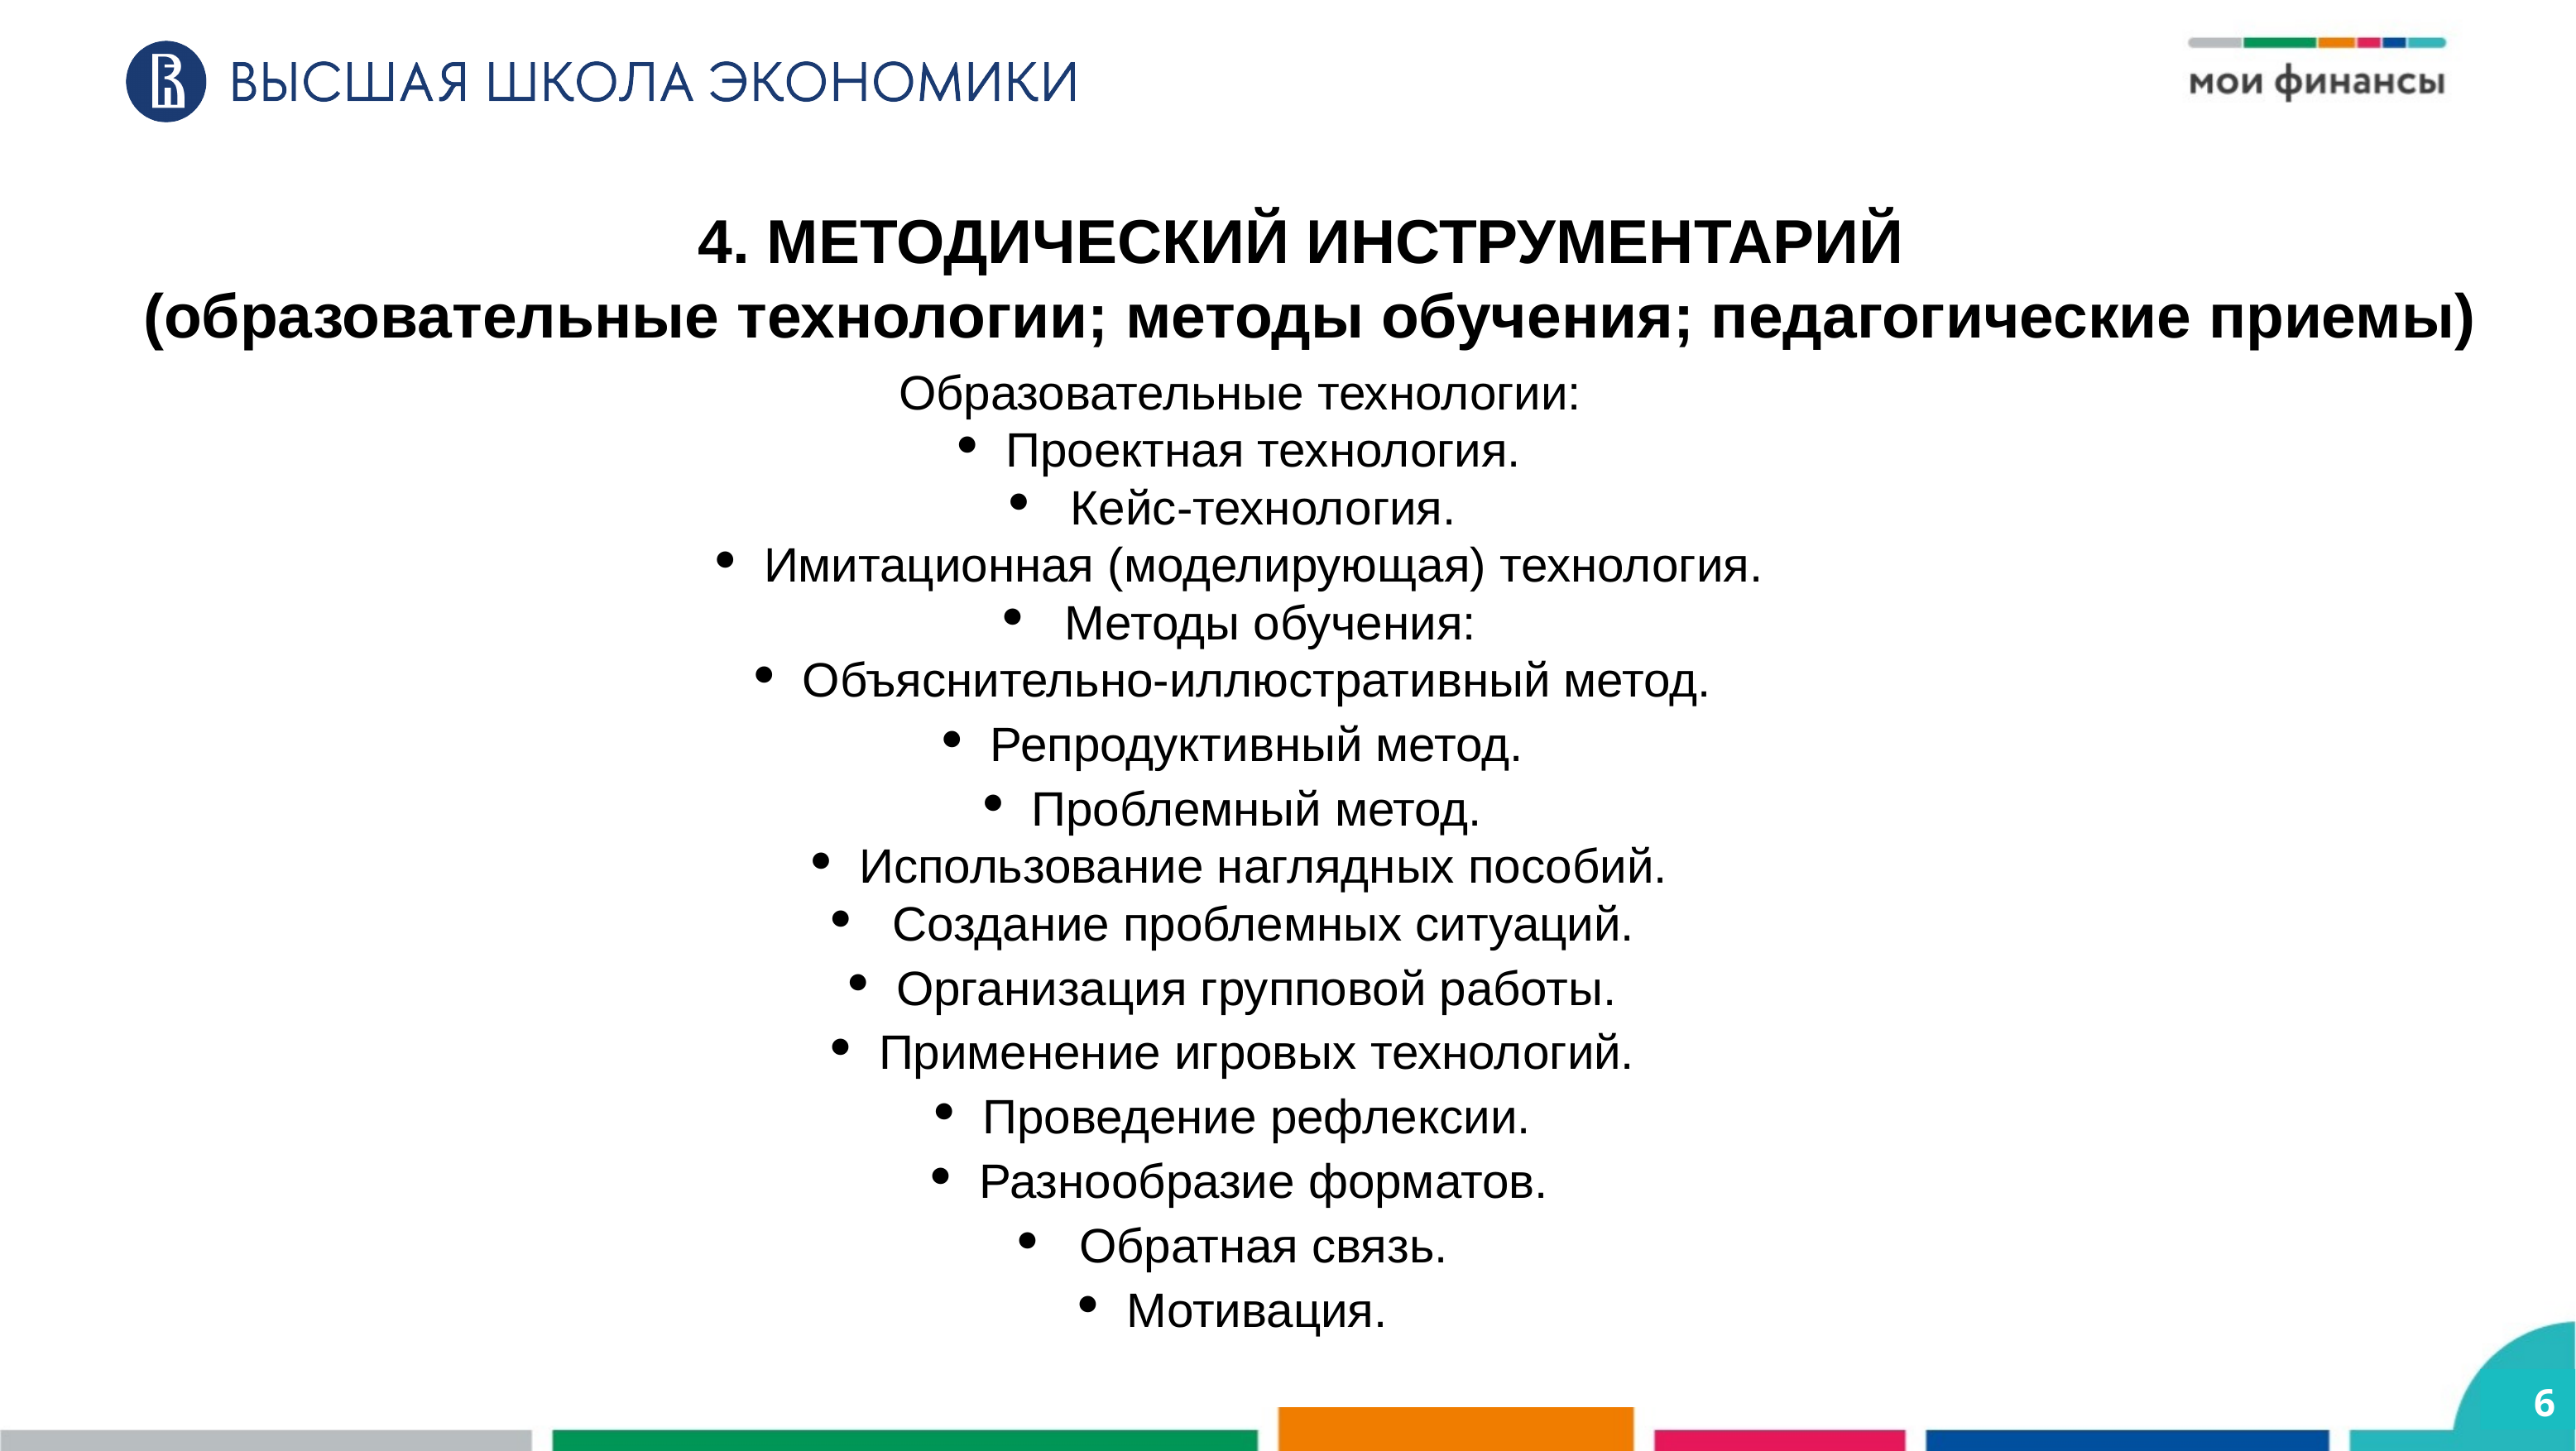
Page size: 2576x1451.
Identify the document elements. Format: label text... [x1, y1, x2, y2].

table_header Образовательные технологии: Проектная технология. Кейс-технология. Имитационная (моделирующая) технология. Методы обучения: Объяснительно-иллюстративный метод. Репродуктивный метод. Проблемный метод. Использование наглядных пособий. Создание проблемных ситуаций. Организация групповой работы. Применение игровых технологий. Проведение рефлексии. Разнообразие форматов. Обратная связь. Мотивация. [664, 363, 1817, 1406]
text_box 4. МЕТОДИЧЕСКИЙ ИНСТРУМЕНТАРИЙ (образовательные технологии; методы обучения; педагогические приемы) [44, 192, 2576, 361]
picture [0, 0, 2576, 1451]
text_box 6 [2480, 1368, 2576, 1430]
